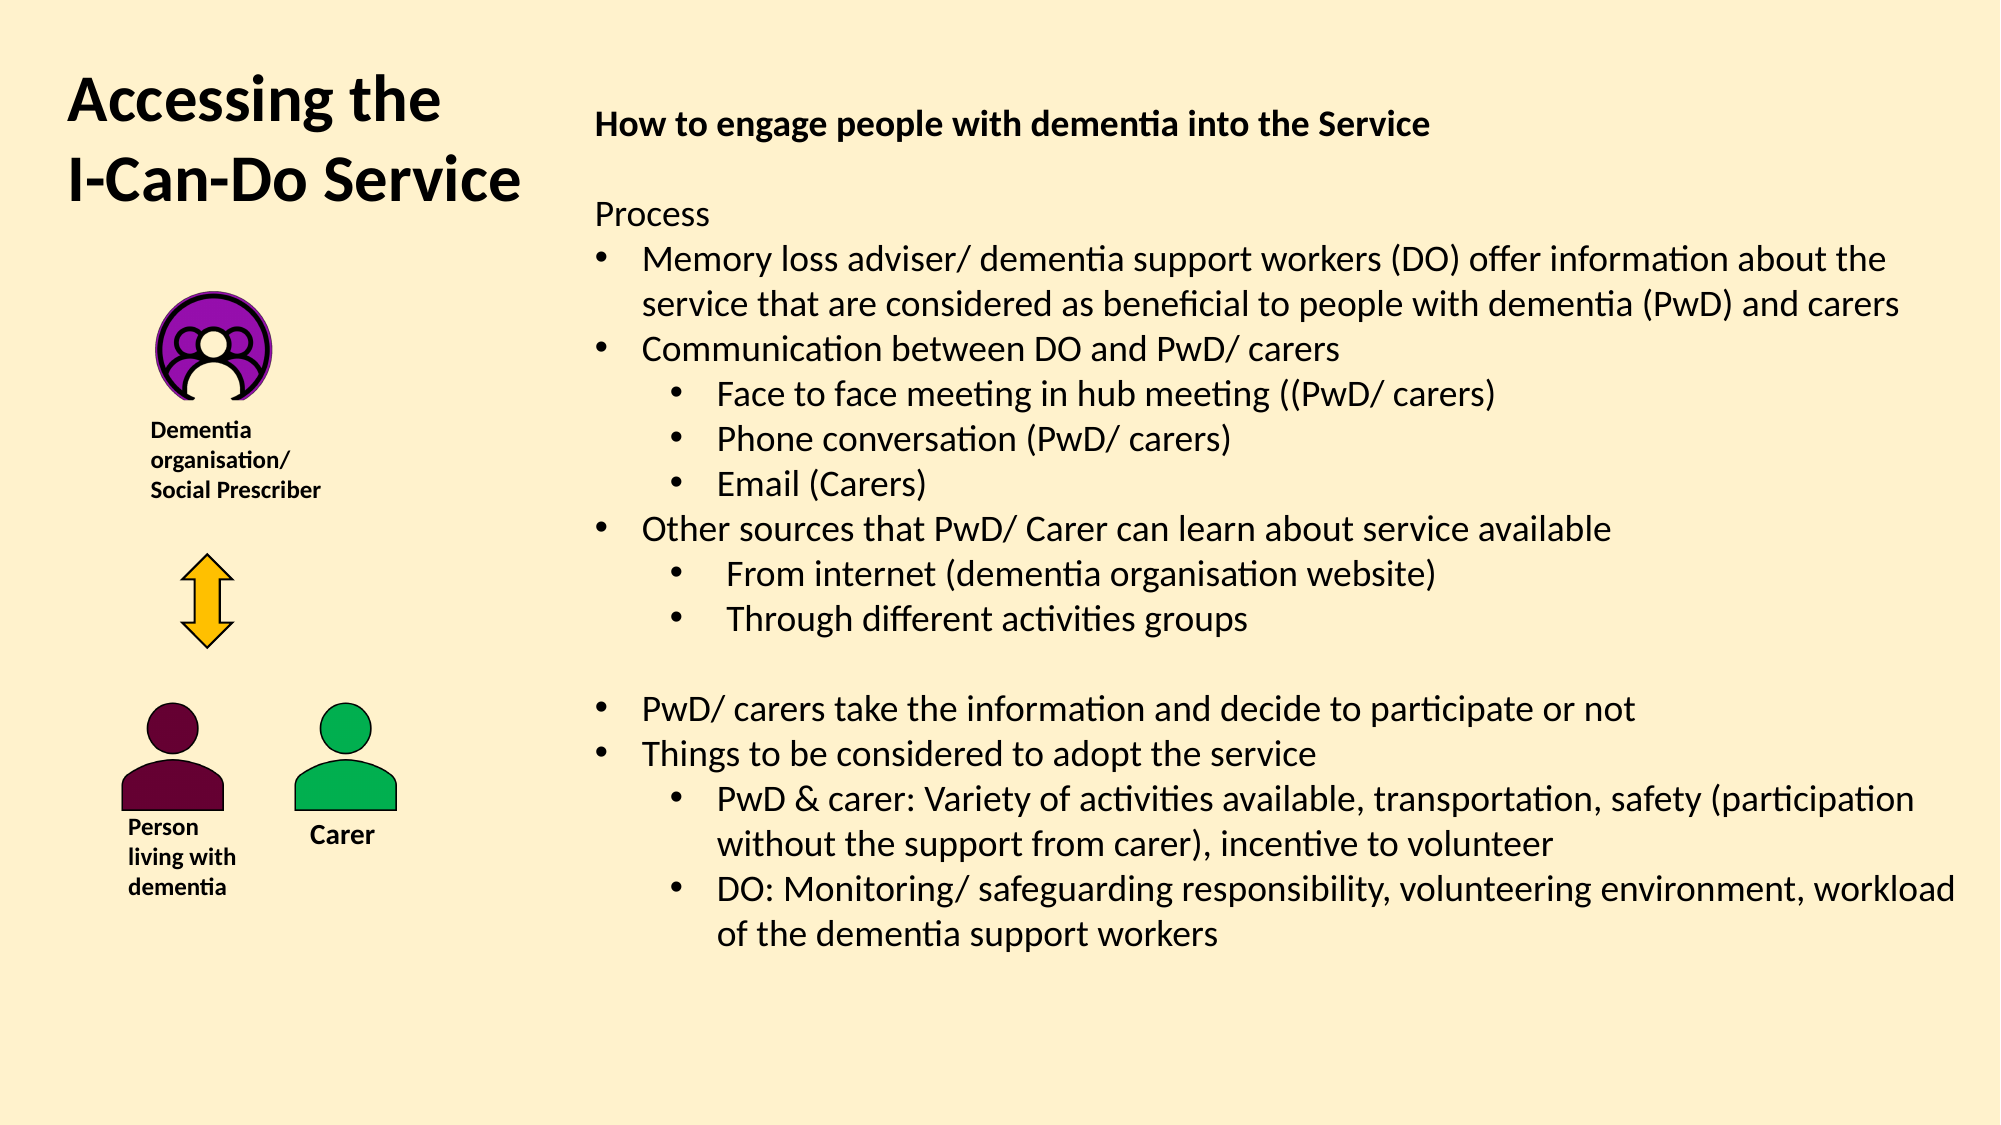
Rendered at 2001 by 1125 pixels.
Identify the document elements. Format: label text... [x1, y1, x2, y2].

text_box Accessing the I-Can-Do Service [53, 47, 615, 223]
text_box How to engage people with dementia into the Service Process Memory loss adviser/ dementia support workers (DO) offer information about the service that are considered as beneficial to people with dementia (PwD) and carers Communication between DO and PwD/ carers Face to face meeting in hub meeting ((PwD/ carers) Phone conversation (PwD/ carers) Email (Carers) Other sources that PwD/ Carer can learn about service available From internet (dementia organisation website) Through different activities groups PwD/ carers take the information and decide to participate or not Things to be considered to adopt the service PwD & carer: Variety of activities available, transportation, safety (participation without the support from carer), incentive to volunteer DO: Monitoring/ safeguarding responsibility, volunteering environment, workload of the dementia support workers [580, 91, 1982, 1007]
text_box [97, 273, 421, 910]
